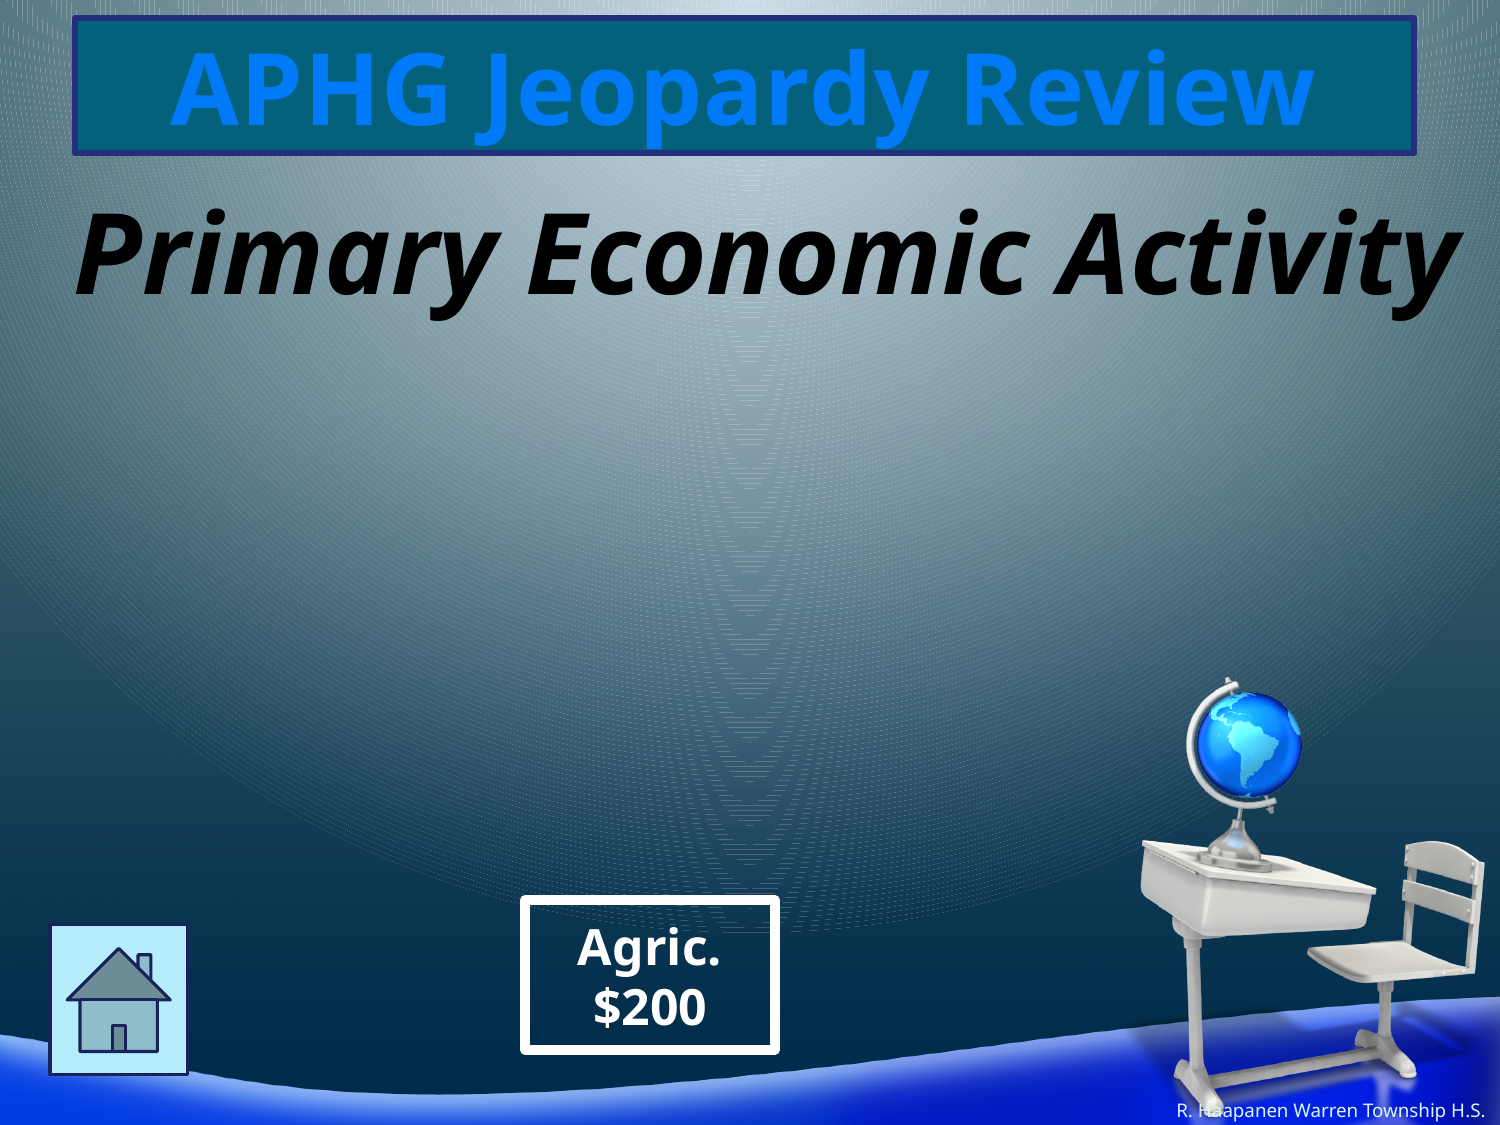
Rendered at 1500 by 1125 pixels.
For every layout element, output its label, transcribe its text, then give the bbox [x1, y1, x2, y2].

footer R. Haapanen Warren Township H.S. [1025, 1091, 1500, 1125]
picture [0, 0, 1500, 1125]
text_box Agric. $200 [525, 899, 775, 1050]
text_box [48, 923, 189, 1076]
list Primary Economic Activity [33, 174, 1500, 250]
